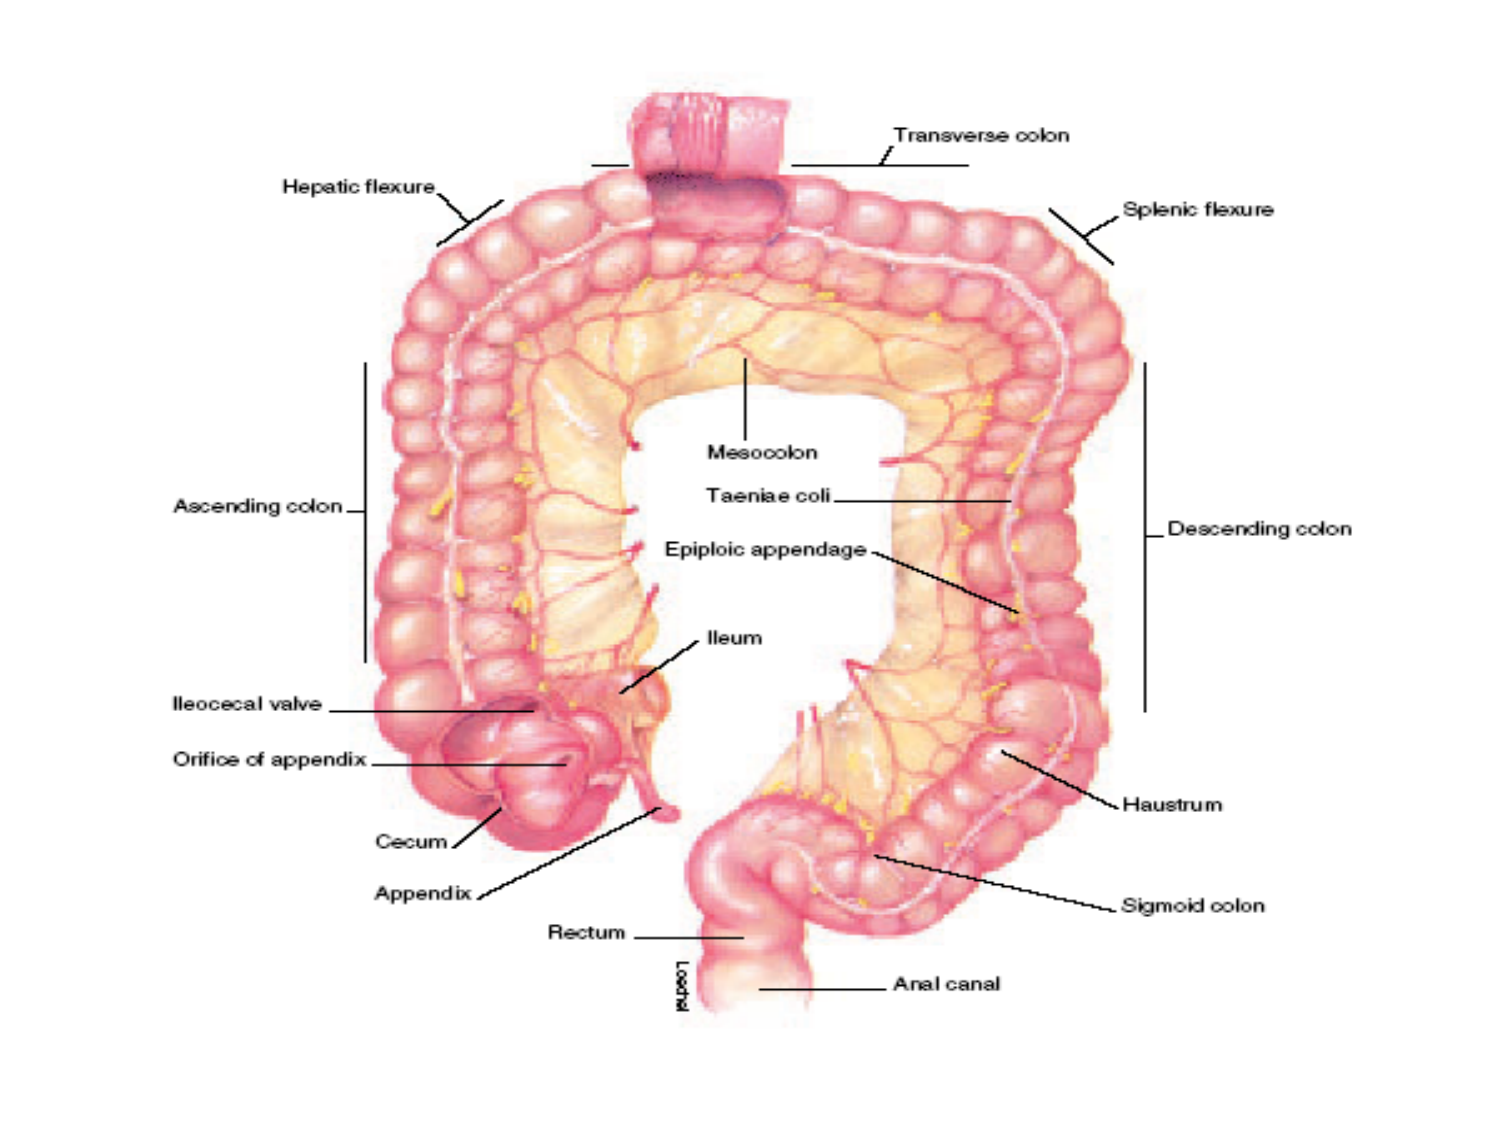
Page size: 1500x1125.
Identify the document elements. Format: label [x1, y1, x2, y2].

picture [105, 58, 1407, 1055]
